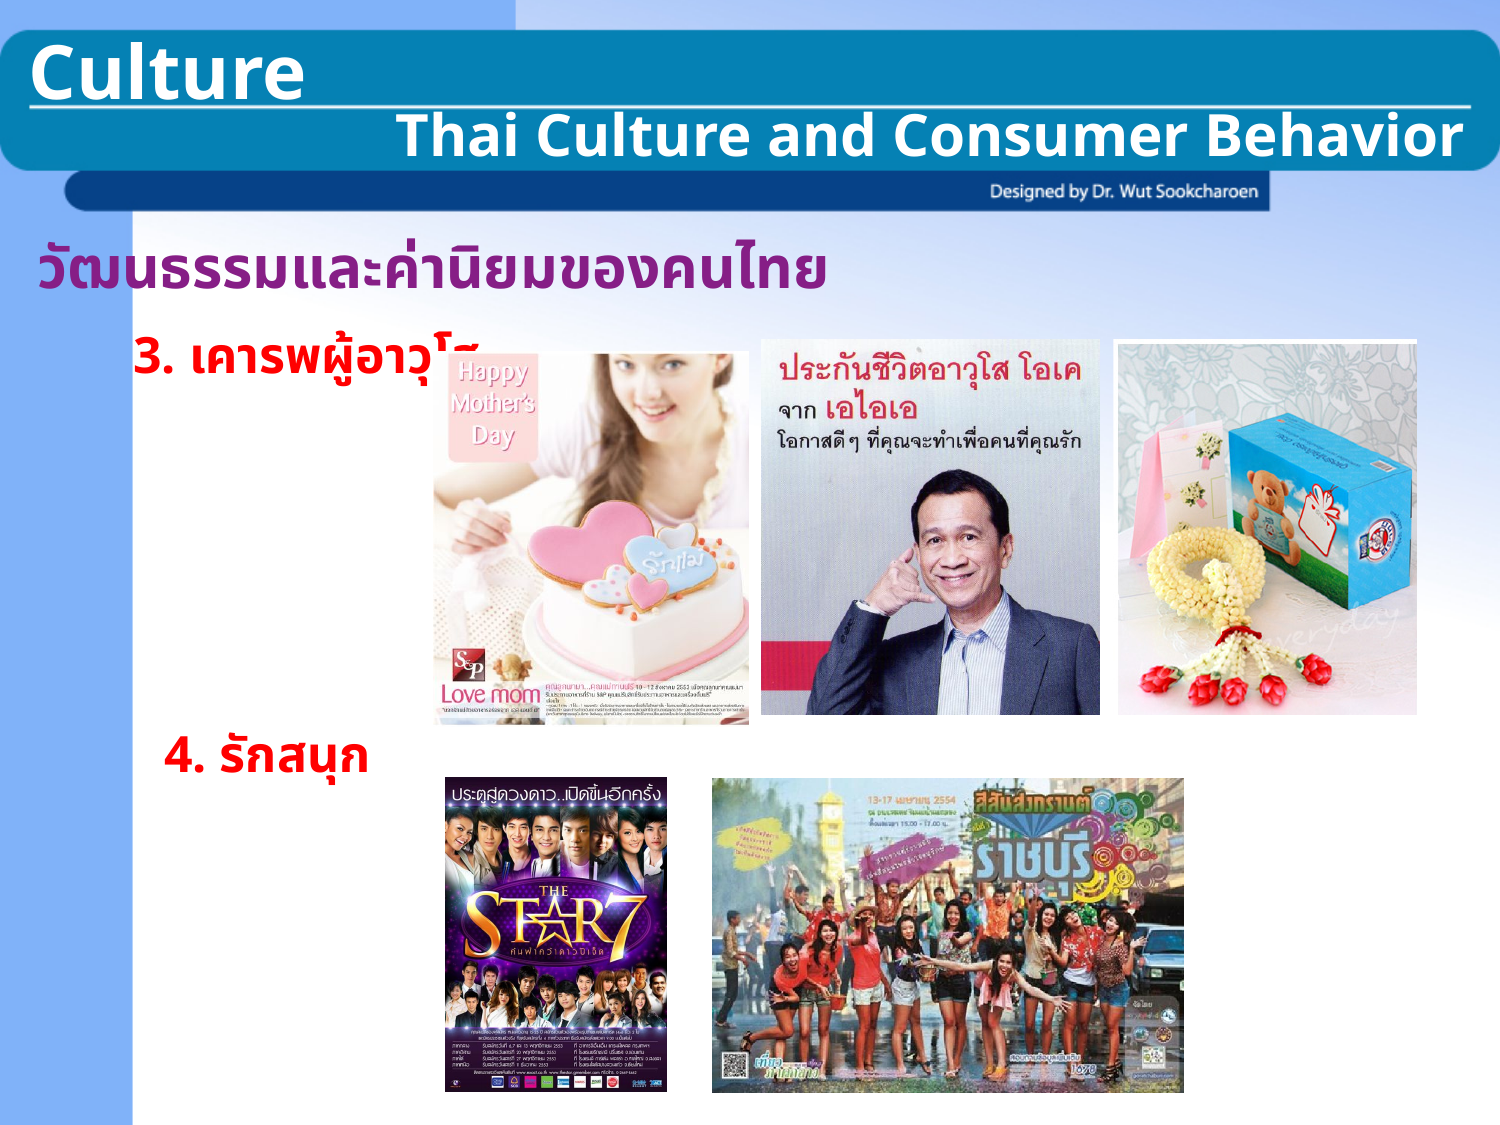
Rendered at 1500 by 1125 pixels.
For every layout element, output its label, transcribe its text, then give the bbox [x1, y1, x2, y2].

picture [0, 0, 1500, 54]
text_box 3. เคารพผู้อาวุโส [118, 316, 522, 392]
text_box Thai Culture and Consumer Behavior [37, 108, 1481, 172]
text_box วัฒนธรรมและค่านิยมของคนไทย [22, 222, 845, 308]
text_box Culture [13, 32, 1475, 107]
picture [0, 146, 1500, 1125]
text_box 4. รักสนุก [149, 714, 399, 790]
